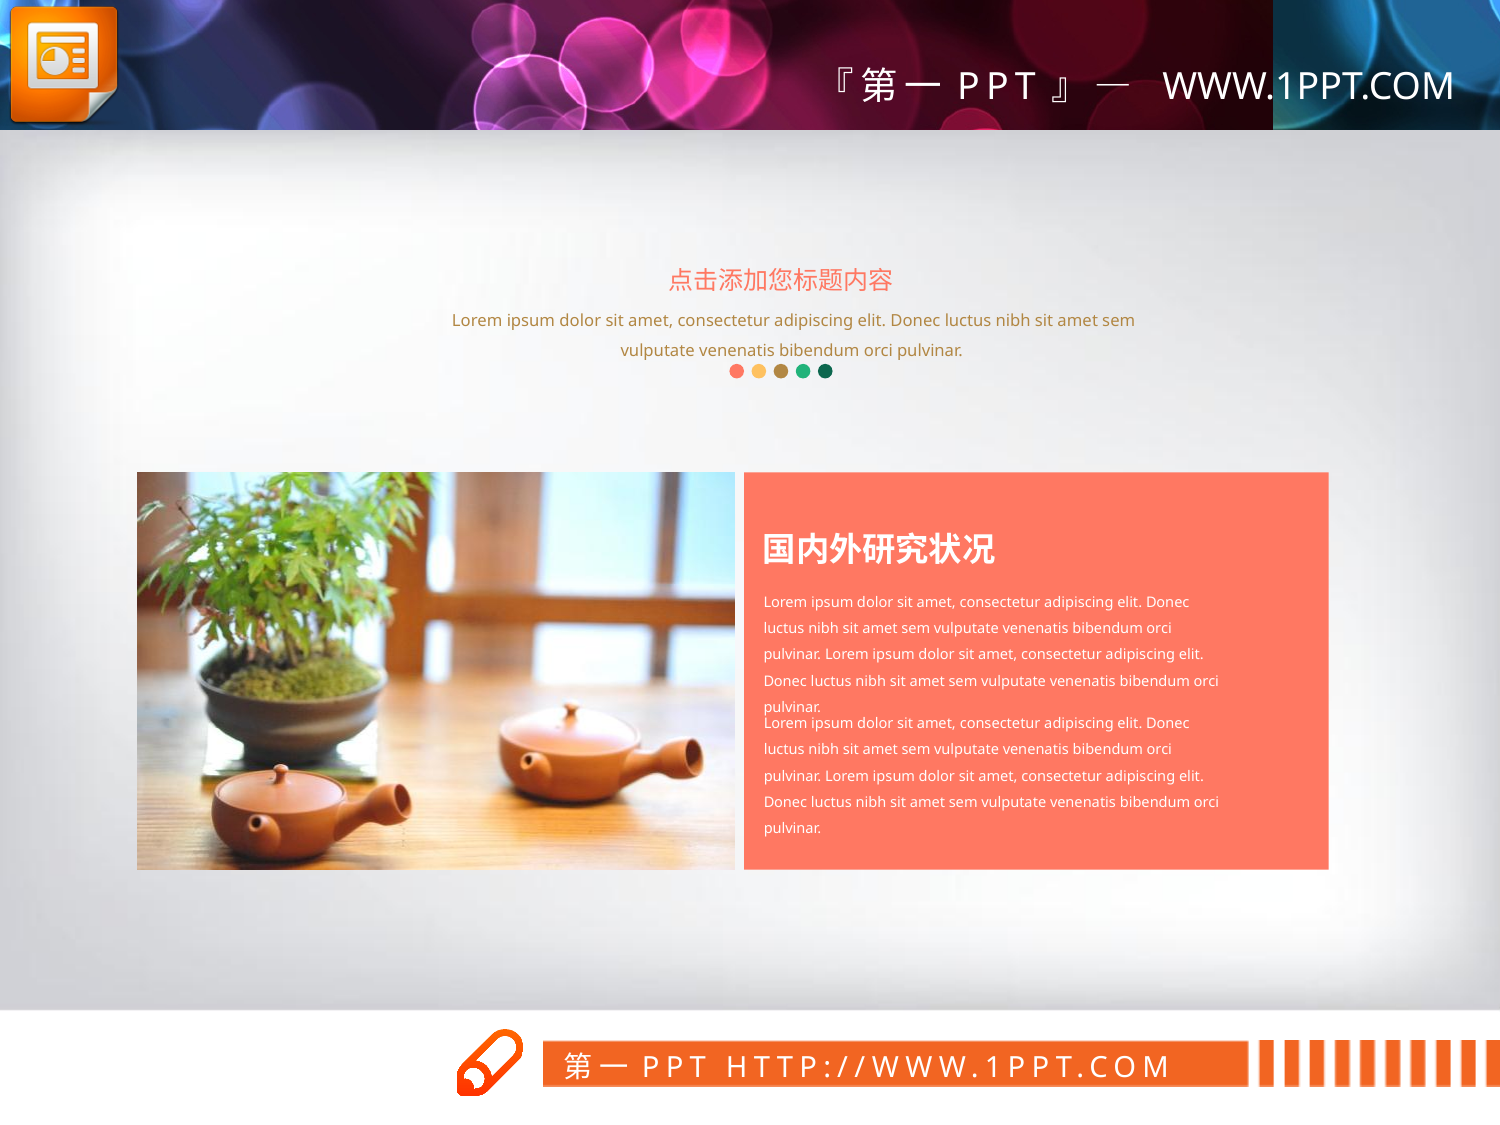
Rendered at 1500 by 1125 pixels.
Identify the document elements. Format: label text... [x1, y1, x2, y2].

text_box Lorem ipsum dolor sit amet, consectetur adipiscing elit. Donec luctus nibh sit amet sem vulputate venenatis bibendum orci pulvinar. Lorem ipsum dolor sit amet, consectetur adipiscing elit. Donec luctus nibh sit amet sem vulputate venenatis bibendum orci pulvinar. [748, 576, 1242, 723]
text_box Lorem ipsum dolor sit amet, consectetur adipiscing elit. Donec luctus nibh sit amet sem vulputate venenatis bibendum orci pulvinar. Lorem ipsum dolor sit amet, consectetur adipiscing elit. Donec luctus nibh sit amet sem vulputate venenatis bibendum orci pulvinar. [749, 697, 1242, 844]
picture [0, 0, 1500, 1012]
text_box [744, 472, 1329, 870]
text_box Lorem ipsum dolor sit amet, consectetur adipiscing elit. Donec luctus nibh sit amet sem vulputate venenatis bibendum orci pulvinar. [435, 292, 1153, 367]
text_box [729, 363, 833, 379]
text_box 国内外研究状况 [747, 521, 1011, 576]
picture [543, 1040, 1500, 1087]
text_box 点击添加您标题内容 [653, 256, 909, 292]
